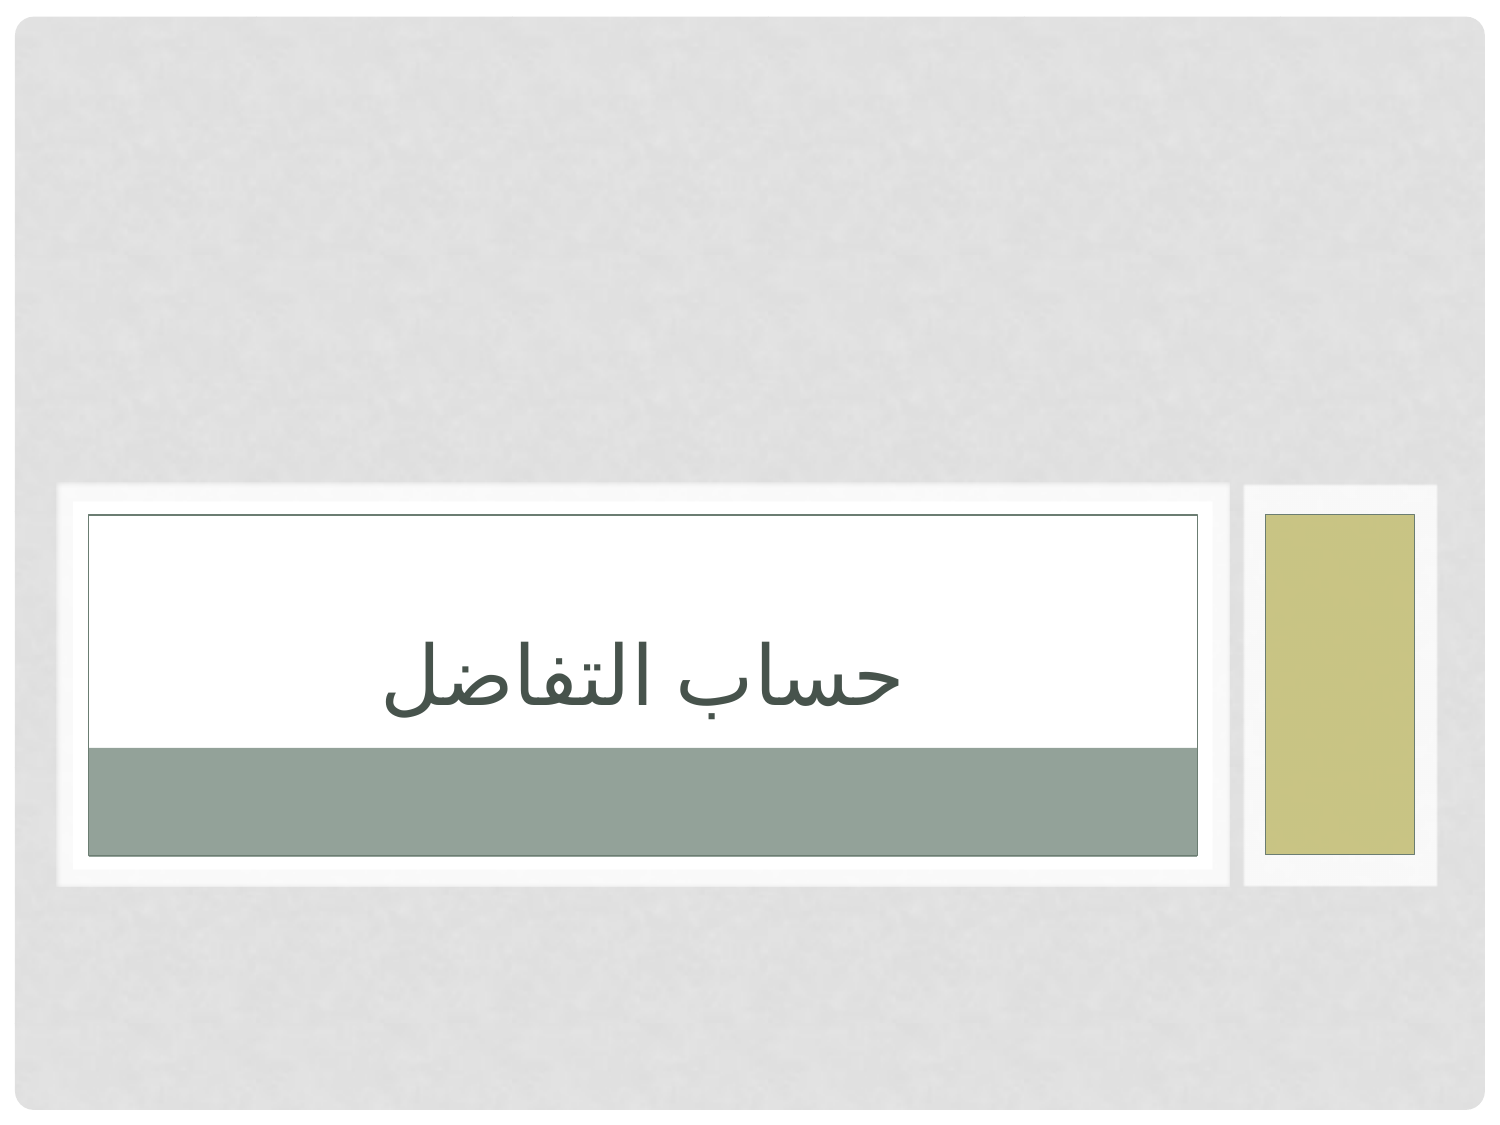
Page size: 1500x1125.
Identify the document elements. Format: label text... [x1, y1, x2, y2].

title حساب التفاضل [99, 529, 1187, 730]
